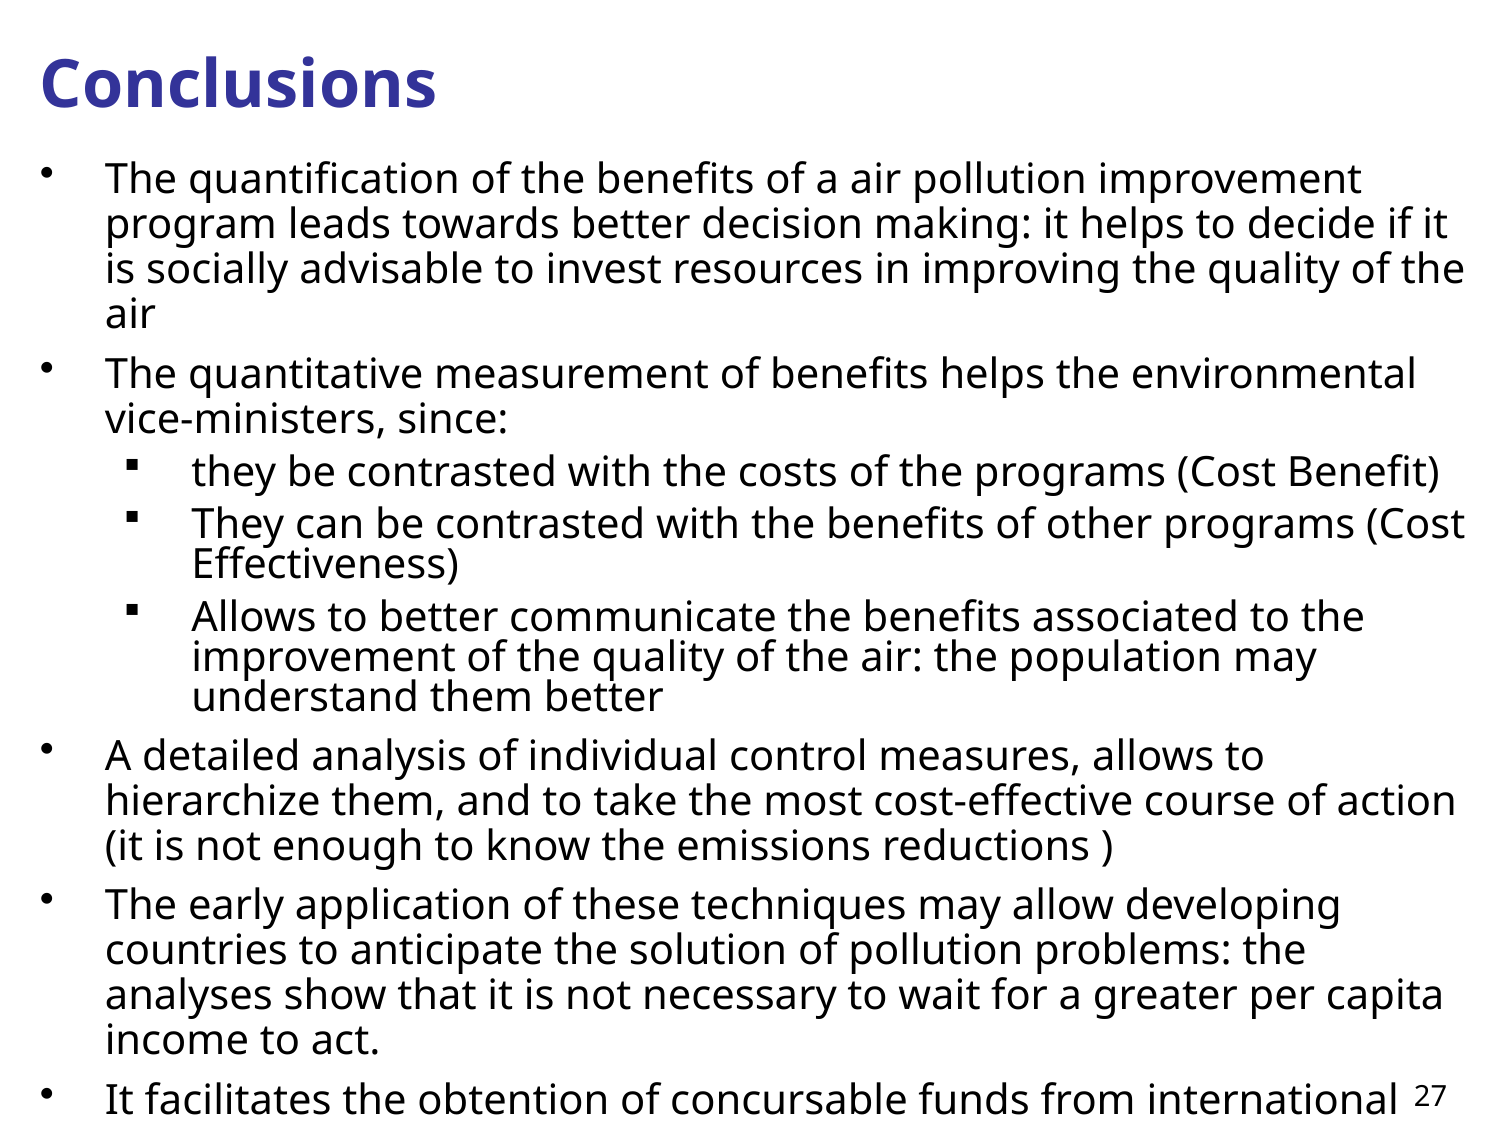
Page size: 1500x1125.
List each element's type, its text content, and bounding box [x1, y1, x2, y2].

title Conclusions [24, 24, 1463, 138]
list The quantification of the benefits of a air pollution improvement program leads towards better decision making: it helps to decide if it is socially advisable to invest resources in improving the quality of the air The quantitative measurement of benefits helps the environmental vice-ministers, since: they be contrasted with the costs of the programs (Cost Benefit) They can be contrasted with the benefits of other programs (Cost Effectiveness) Allows to better communicate the benefits associated to the improvement of the quality of the air: the population may understand them better A detailed analysis of individual control measures, allows to hierarchize them, and to take the most cost-effective course of action (it is not enough to know the emissions reductions ) The early application of these techniques may allow developing countries to anticipate the solution of pollution problems: the analyses show that it is not necessary to wait for a greater per capita income to act. It facilitates the obtention of concursable funds from international financing institutions. [24, 149, 1500, 1125]
